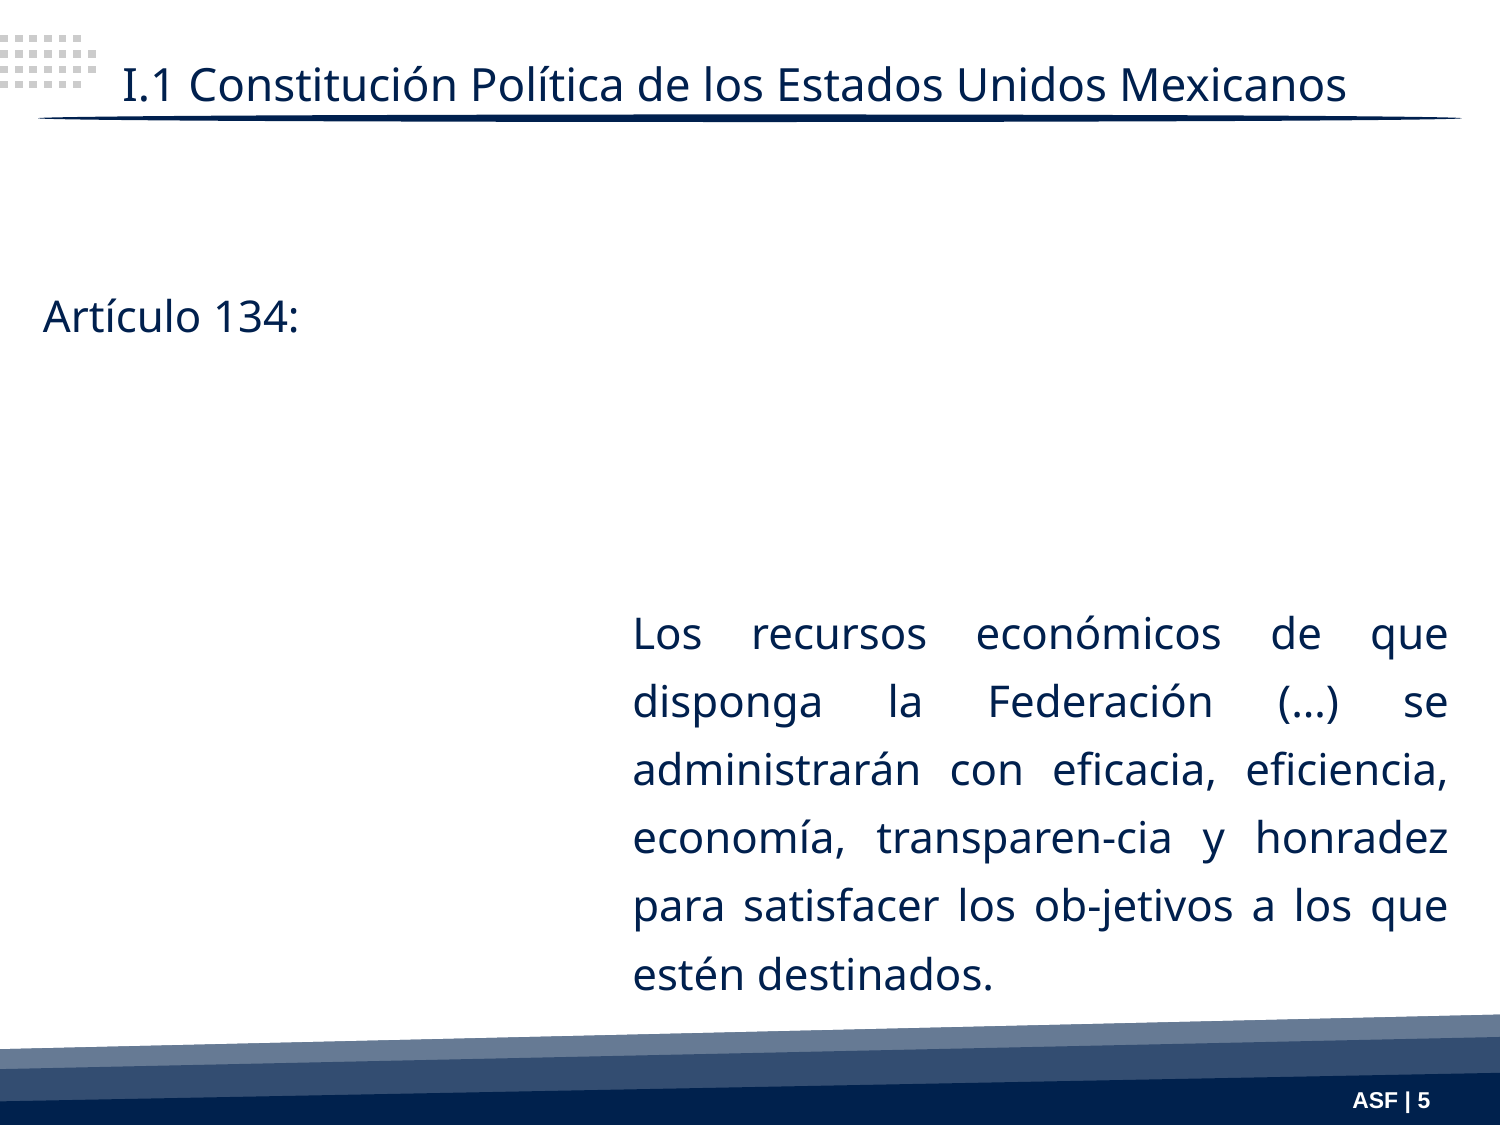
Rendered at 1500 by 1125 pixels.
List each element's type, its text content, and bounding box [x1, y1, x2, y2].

text_box I.1 Constitución Política de los Estados Unidos Mexicanos [107, 48, 1500, 174]
text_box Artículo 134: [28, 265, 315, 349]
slide_number ASF | 5 [1337, 1078, 1489, 1125]
text_box [38, 114, 1462, 123]
text_box Los recursos económicos de que disponga la Federación (…) se administrarán con eficacia, eficiencia, economía, transparen-cia y honradez para satisfacer los ob-jetivos a los que estén destinados. [617, 582, 1465, 1075]
